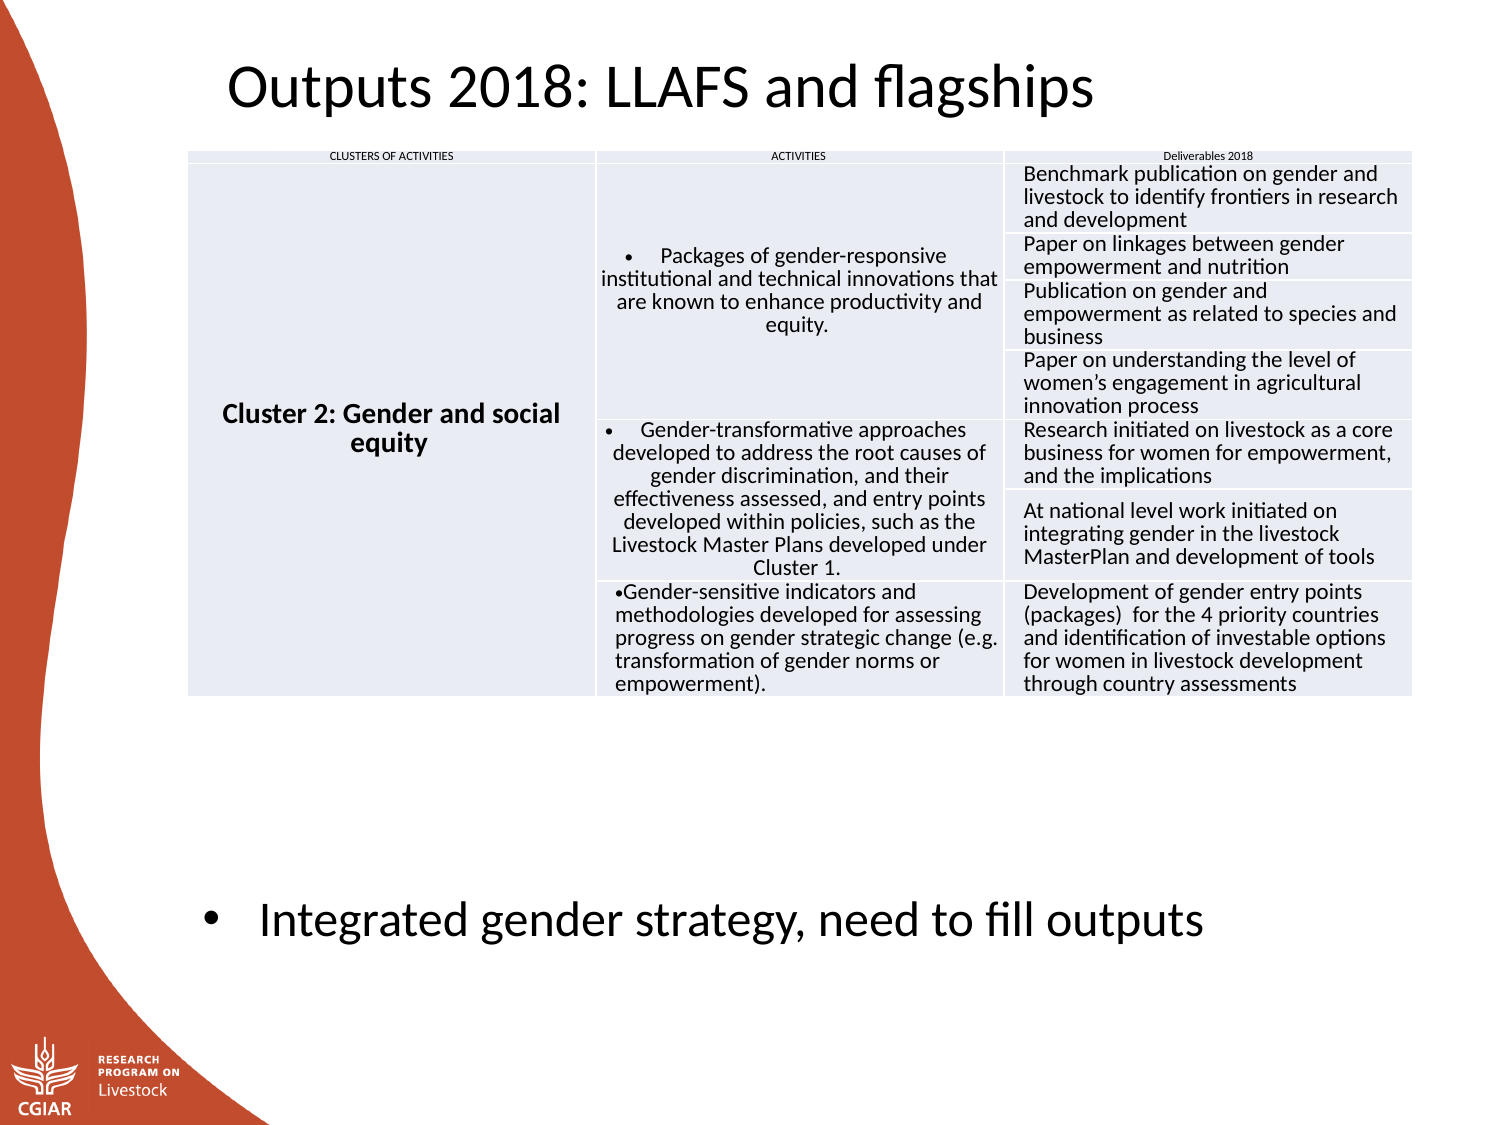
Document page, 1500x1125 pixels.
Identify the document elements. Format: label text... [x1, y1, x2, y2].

list Integrated gender strategy, need to fill outputs [187, 819, 1413, 957]
list Outputs 2018: LLAFS and flagships [212, 37, 1450, 225]
table_header ACTIVITIES [597, 151, 1003, 163]
table_cell Packages of gender-responsive institutional and technical innovations that are known to enhance productivity and equity. [597, 164, 1003, 419]
picture [0, 0, 270, 1125]
table_header Deliverables 2018 [1005, 151, 1412, 163]
table_cell Development of gender entry points (packages) for the 4 priority countries and identification of investable options for women in livestock development through country assessments [1005, 582, 1412, 696]
table_cell Benchmark publication on gender and livestock to identify frontiers in research and development [1005, 164, 1412, 232]
table_cell Cluster 2: Gender and social equity [188, 164, 595, 696]
table_cell Paper on linkages between gender empowerment and nutrition [1005, 234, 1412, 279]
table_cell At national level work initiated on integrating gender in the livestock MasterPlan and development of tools [1005, 490, 1412, 580]
table_cell Publication on gender and empowerment as related to species and business [1005, 281, 1412, 349]
table_cell Research initiated on livestock as a core business for women for empowerment, and the implications [1005, 420, 1412, 488]
table_cell Gender-sensitive indicators and methodologies developed for assessing progress on gender strategic change (e.g. transformation of gender norms or empowerment). [597, 582, 1003, 696]
table_cell Gender-transformative approaches developed to address the root causes of gender discrimination, and their effectiveness assessed, and entry points developed within policies, such as the Livestock Master Plans developed under Cluster 1. [597, 420, 1003, 580]
table_cell Paper on understanding the level of women’s engagement in agricultural innovation process [1005, 351, 1412, 419]
table_header CLUSTERS OF ACTIVITIES [188, 151, 595, 163]
